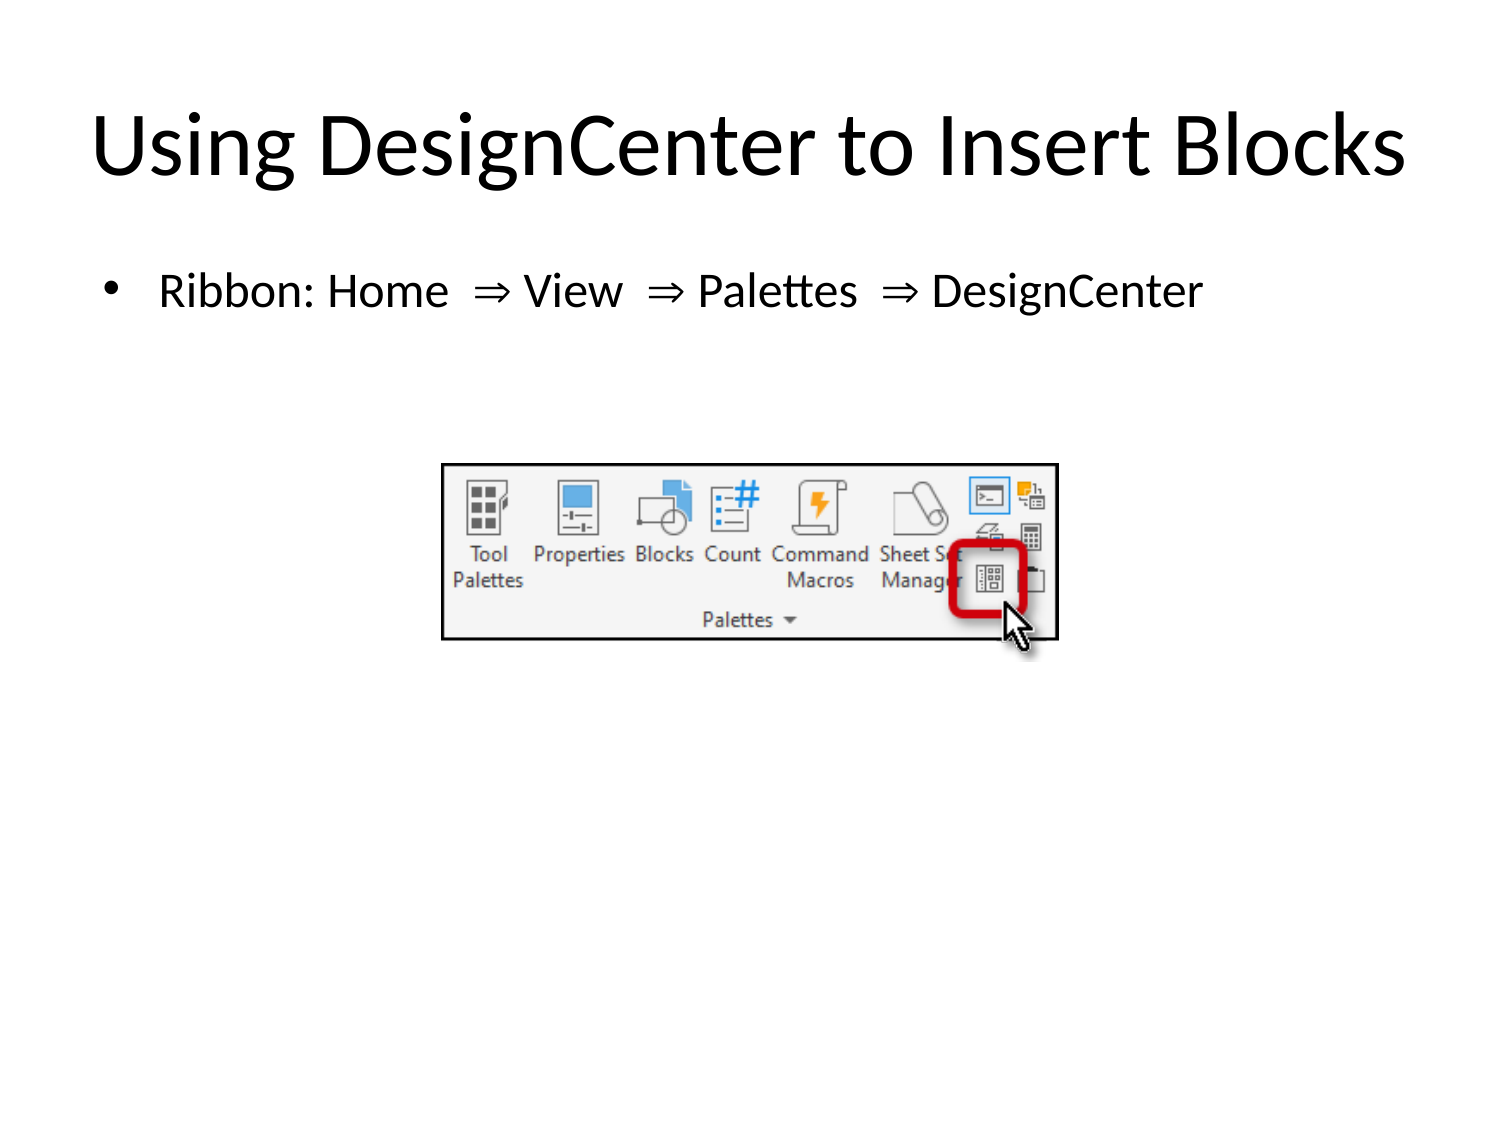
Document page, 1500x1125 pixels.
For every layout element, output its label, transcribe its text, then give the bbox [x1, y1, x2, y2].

title Using DesignCenter to Insert Blocks [75, 45, 1425, 233]
list Ribbon: Home  View  Palettes  DesignCenter [87, 249, 1313, 950]
picture [441, 463, 1059, 662]
